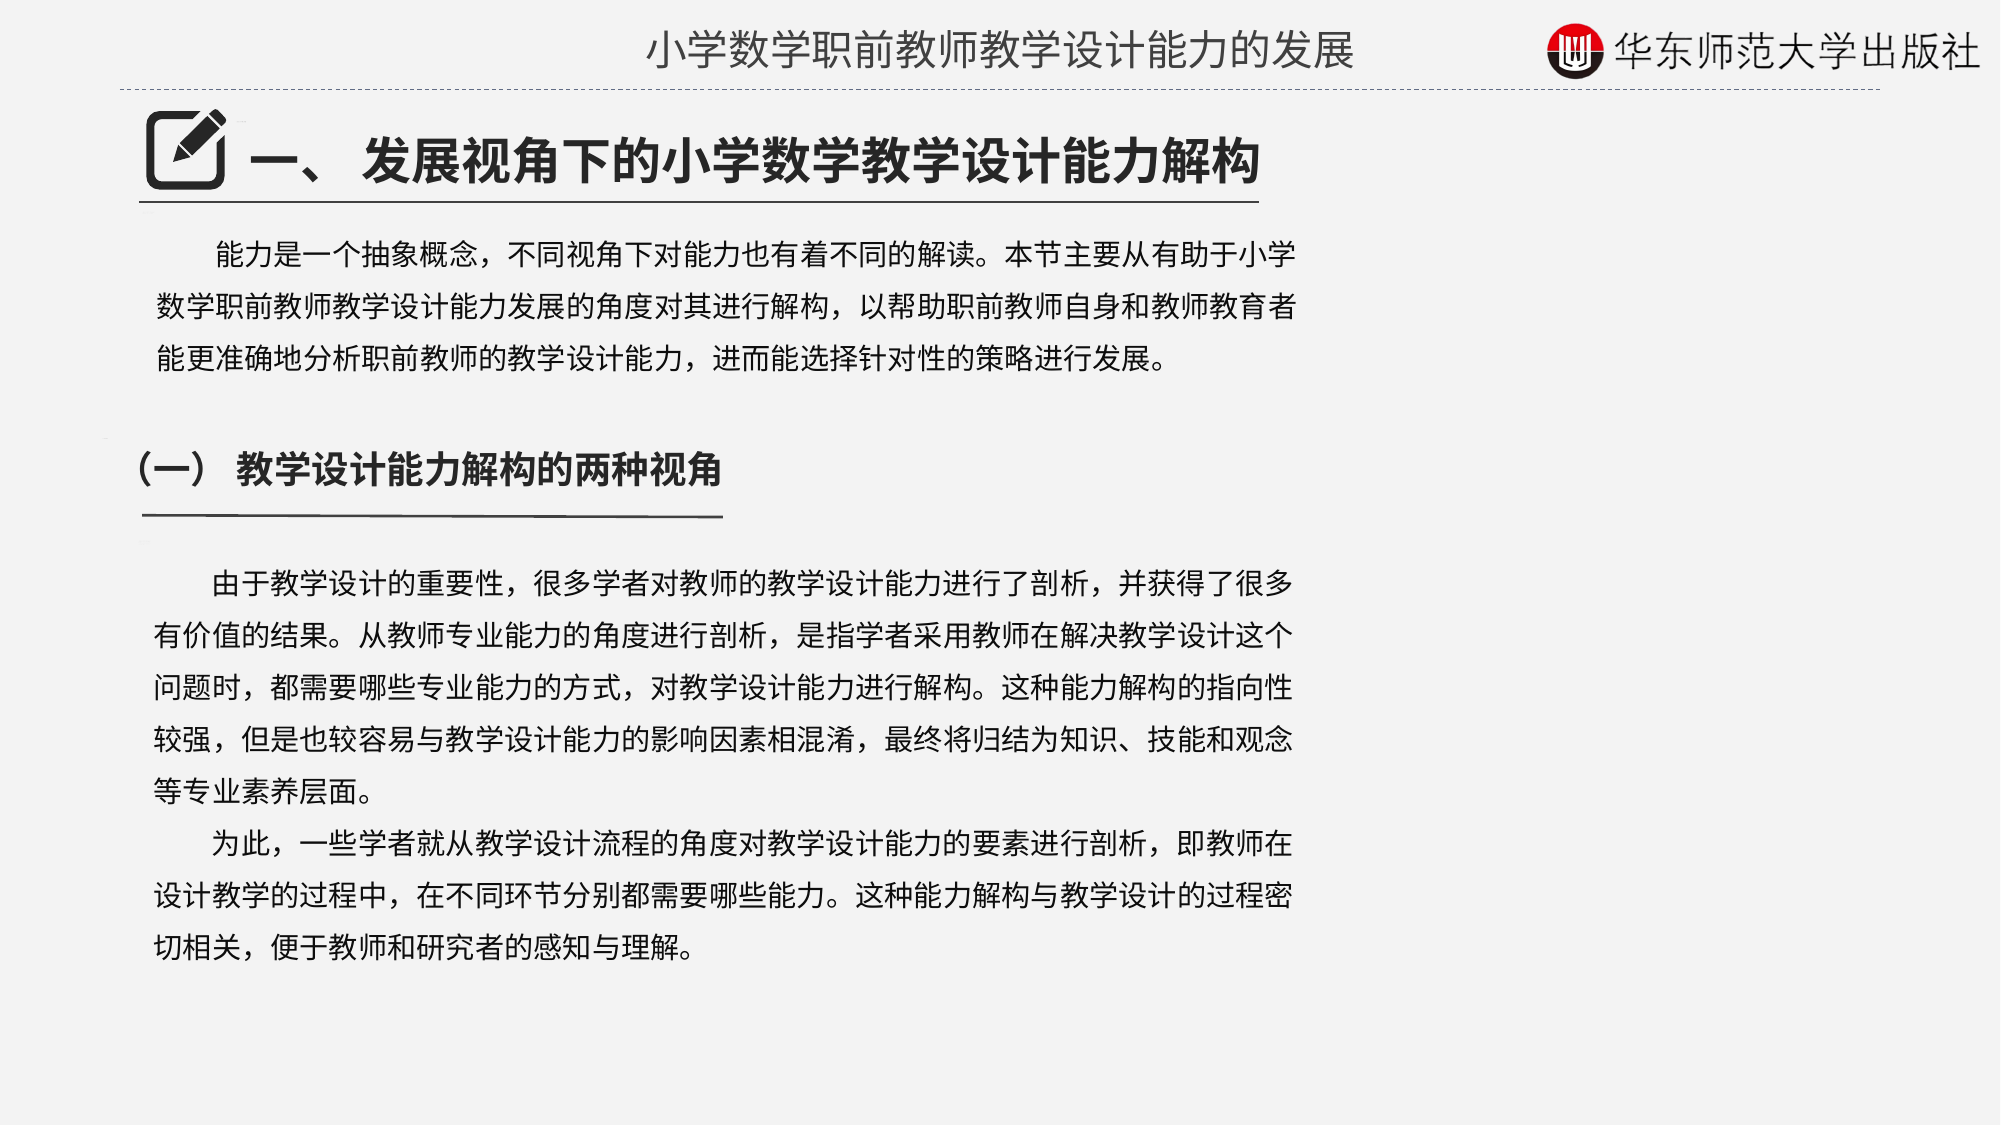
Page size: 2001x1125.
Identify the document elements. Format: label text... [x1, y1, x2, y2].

text_box （一） 教学设计能力解构的两种视角 [101, 438, 888, 498]
text_box 一、 发展视角下的小学数学教学设计能力解构 [235, 121, 1292, 197]
text_box 由于教学设计的重要性，很多学者对教师的教学设计能力进行了剖析，并获得了很多有价值的结果。从教师专业能力的角度进行剖析，是指学者采用教师在解决教学设计这个问题时，都需要哪些专业能力的方式，对教学设计能力进行解构。这种能力解构的指向性较强，但是也较容易与教学设计能力的影响因素相混淆，最终将归结为知识、技能和观念等专业素养层面。 为此，一些学者就从教学设计流程的角度对教学设计能力的要素进行剖析，即教师在设计教学的过程中，在不同环节分别都需要哪些能力。这种能力解构与教学设计的过程密切相关，便于教师和研究者的感知与理解。 [138, 540, 1320, 972]
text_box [1536, 13, 1989, 83]
text_box 小学数学职前教师教学设计能力的发展 [619, 23, 1381, 74]
text_box [146, 111, 225, 190]
text_box [208, 109, 227, 127]
text_box 能力是一个抽象概念，不同视角下对能力也有着不同的解读。本节主要从有助于小学数学职前教师教学设计能力发展的角度对其进行解构，以帮助职前教师自身和教师教育者能更准确地分析职前教师的教学设计能力，进而能选择针对性的策略进行发展。 [142, 212, 1320, 383]
